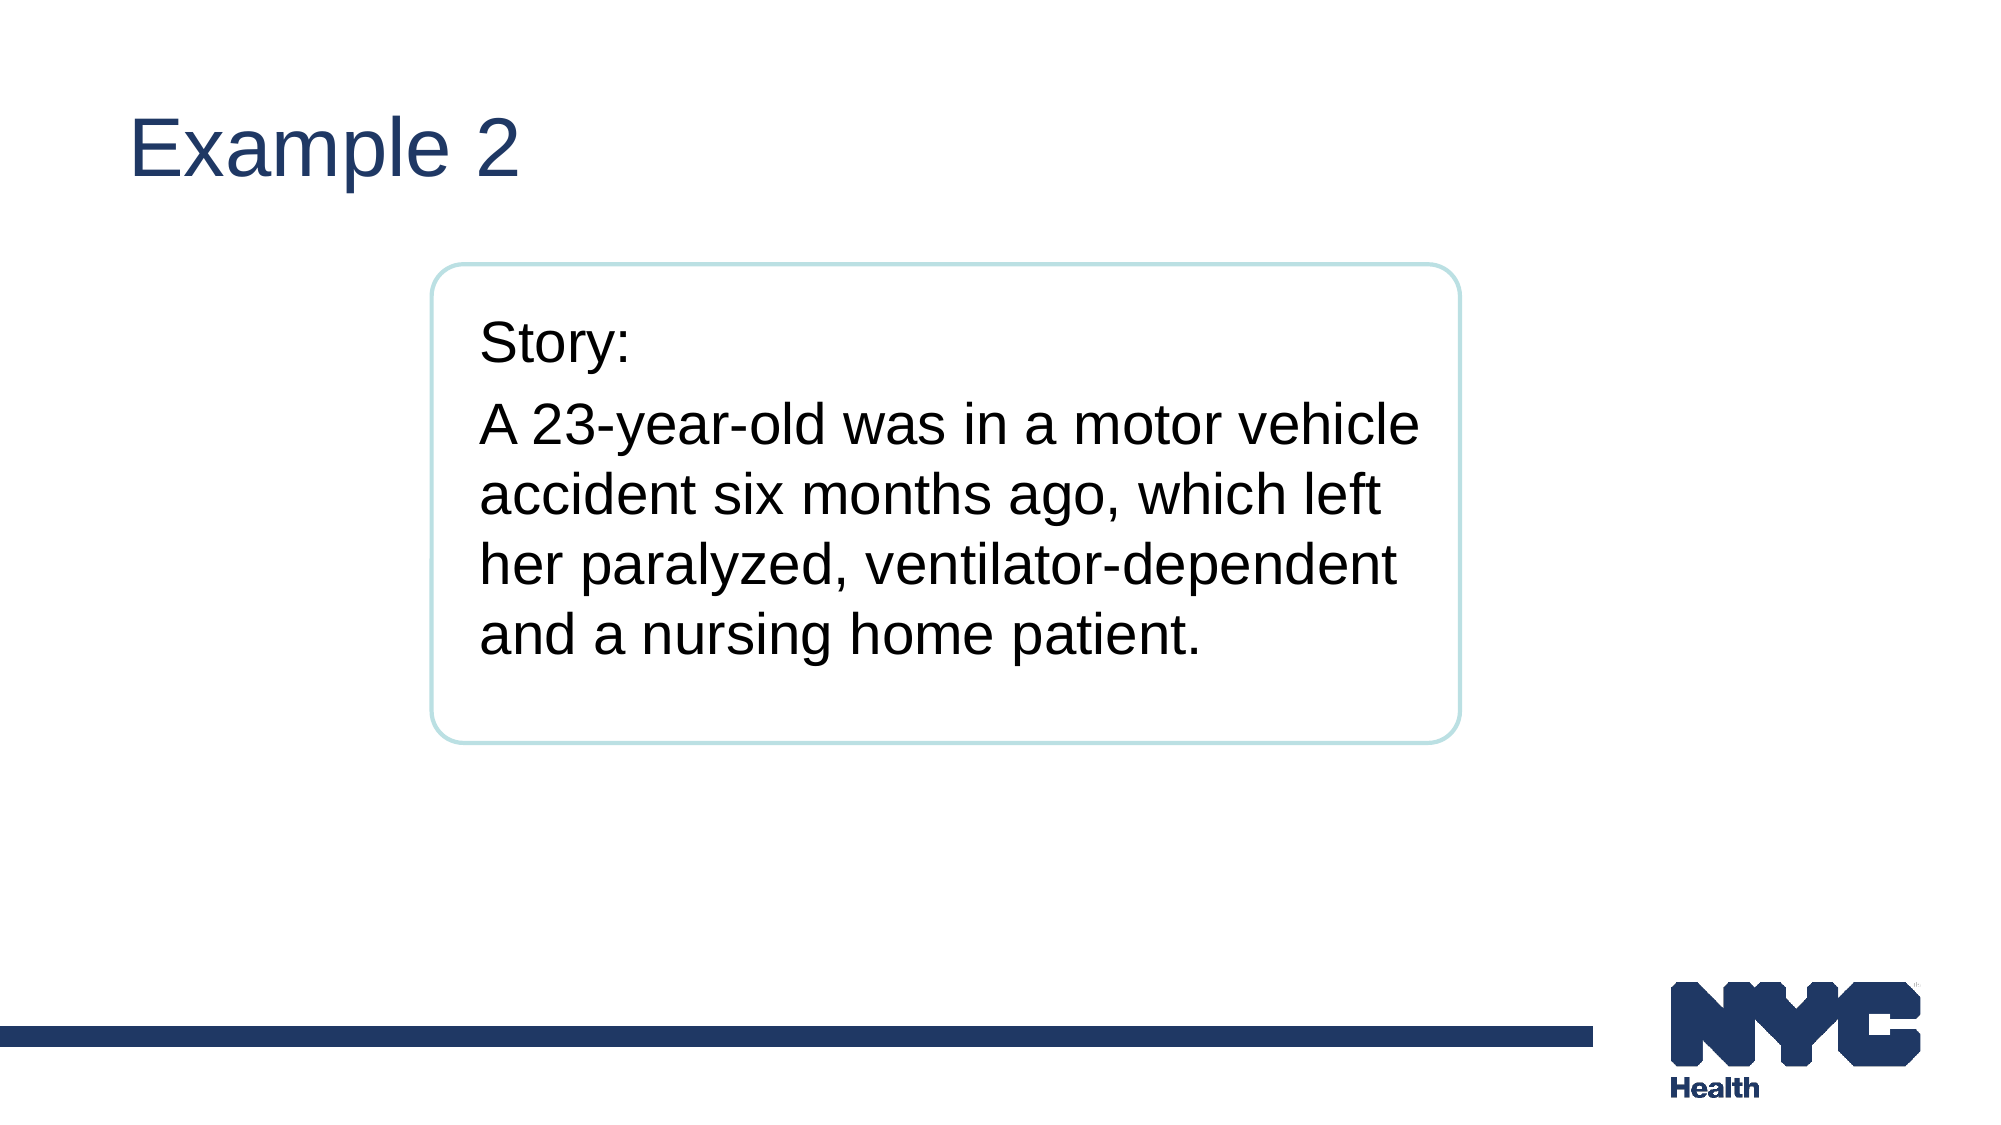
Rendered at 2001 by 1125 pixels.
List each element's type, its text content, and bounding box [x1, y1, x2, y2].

text_box Example 2 [128, 64, 1619, 221]
text_box Story: A 23-year-old was in a motor vehicle accident six months ago, which left her paralyzed, ventilator-dependent and a nursing home patient. [464, 296, 1460, 744]
text_box [431, 264, 1460, 743]
picture [1671, 982, 1921, 1098]
